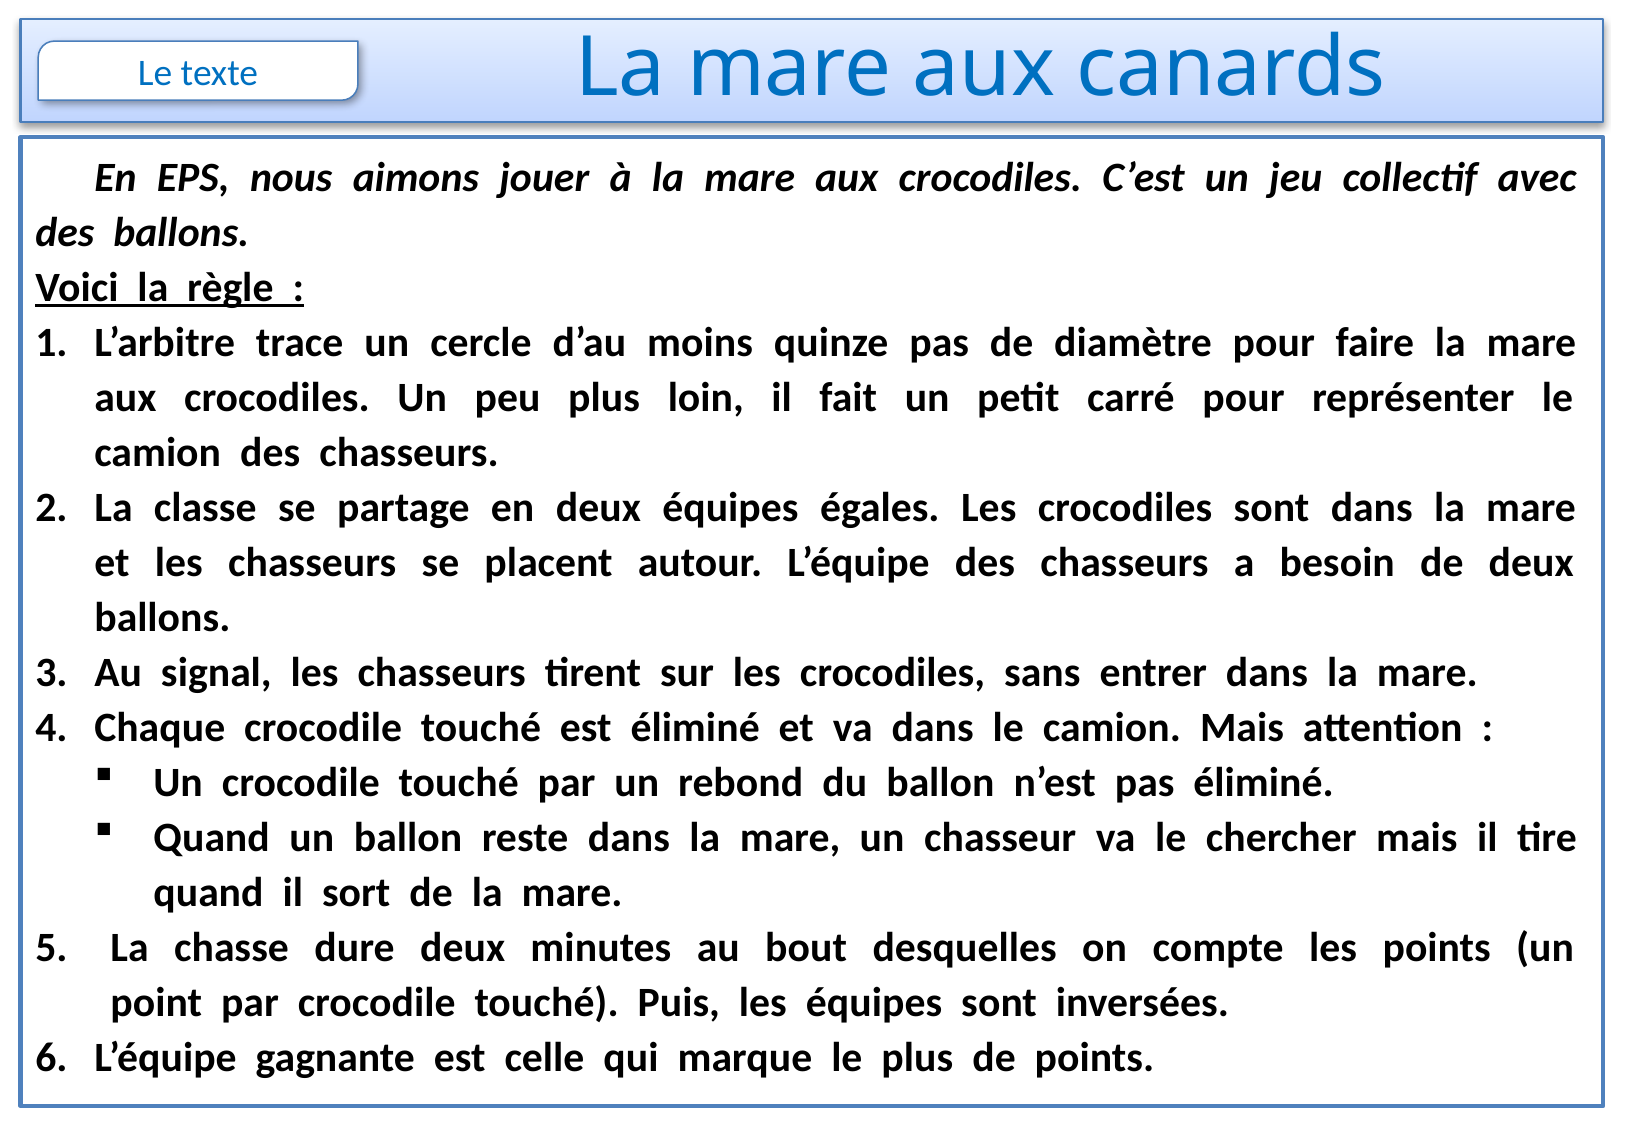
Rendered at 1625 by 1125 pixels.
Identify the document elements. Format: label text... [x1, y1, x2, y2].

title La mare aux canards [357, 4, 1604, 120]
list En EPS, nous aimons jouer à la mare aux crocodiles. C’est un jeu collectif avec des ballons. Voici la règle : L’arbitre trace un cercle d’au moins quinze pas de diamètre pour faire la mare aux crocodiles. Un peu plus loin, il fait un petit carré pour représenter le camion des chasseurs. La classe se partage en deux équipes égales. Les crocodiles sont dans la mare et les chasseurs se placent autour. L’équipe des chasseurs a besoin de deux ballons. Au signal, les chasseurs tirent sur les crocodiles, sans entrer dans la mare. Chaque crocodile touché est éliminé et va dans le camion. Mais attention : Un crocodile touché par un rebond du ballon n’est pas éliminé. Quand un ballon reste dans la mare, un chasseur va le chercher mais il tire quand il sort de la mare. La chasse dure deux minutes au bout desquelles on compte les points (un point par crocodile touché). Puis, les équipes sont inversées. L’équipe gagnante est celle qui marque le plus de points. [18, 135, 1605, 1108]
